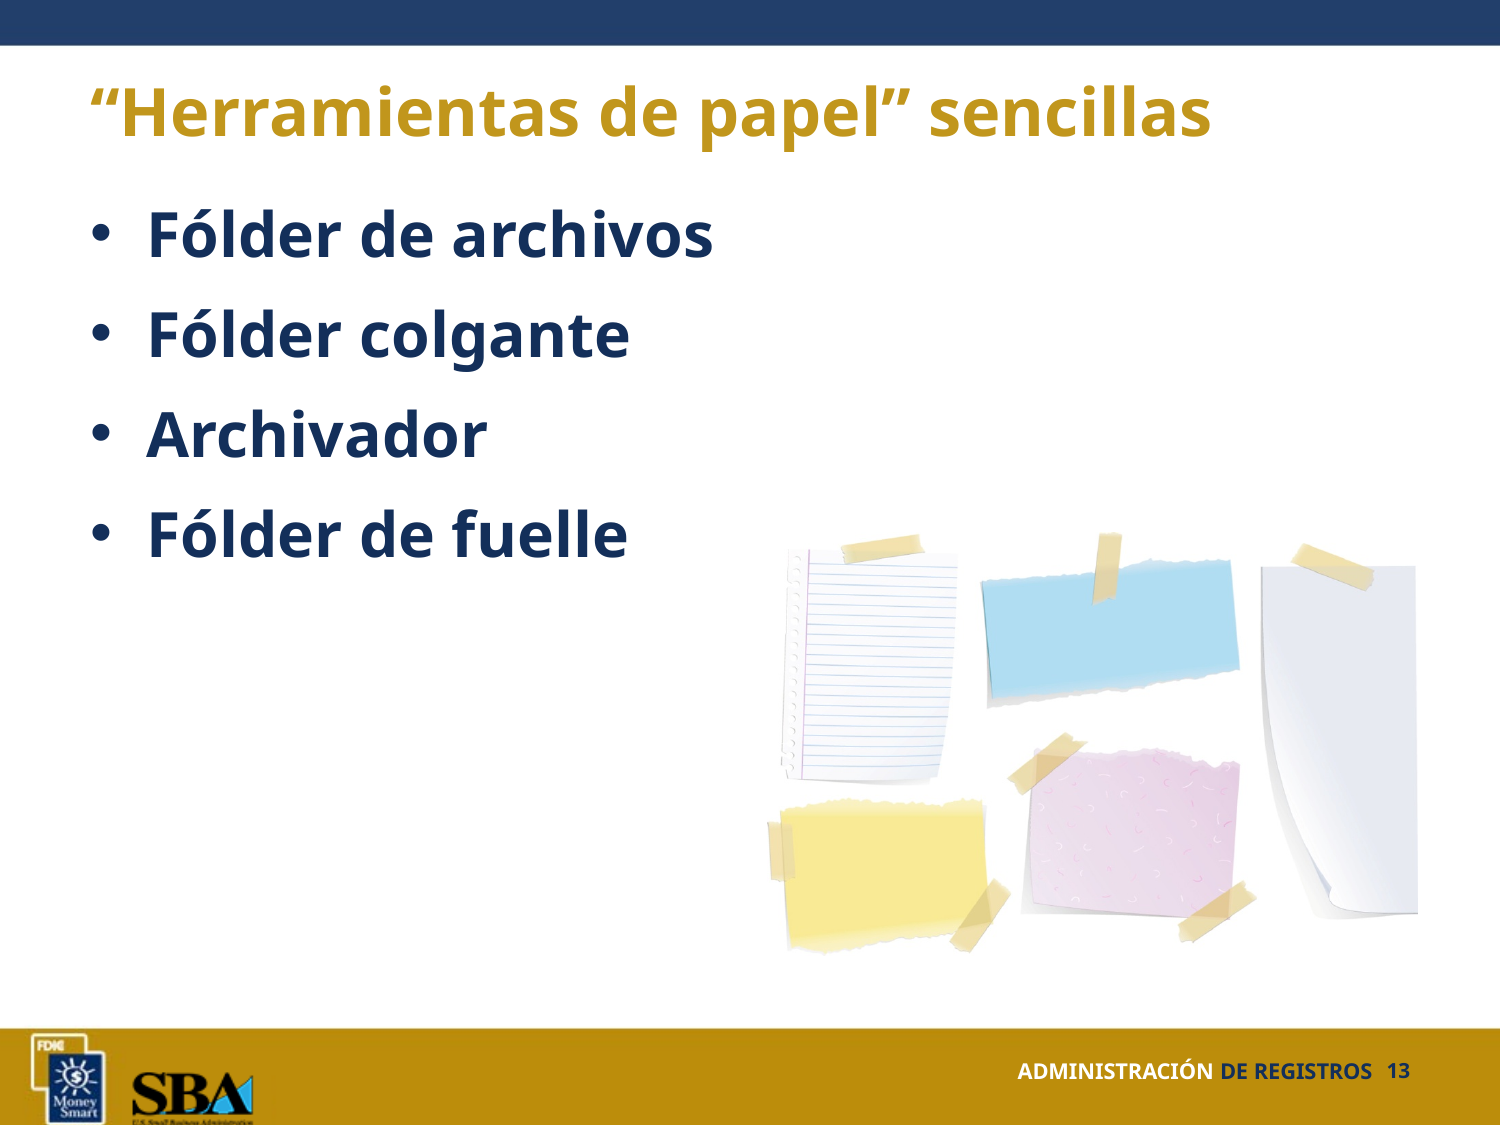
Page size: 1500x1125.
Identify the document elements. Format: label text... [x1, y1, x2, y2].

picture [0, 0, 1500, 1125]
title “Herramientas de papel” sencillas [74, 62, 1426, 163]
list Fólder de archivos Fólder colgante Archivador Fólder de fuelle [74, 187, 1426, 888]
